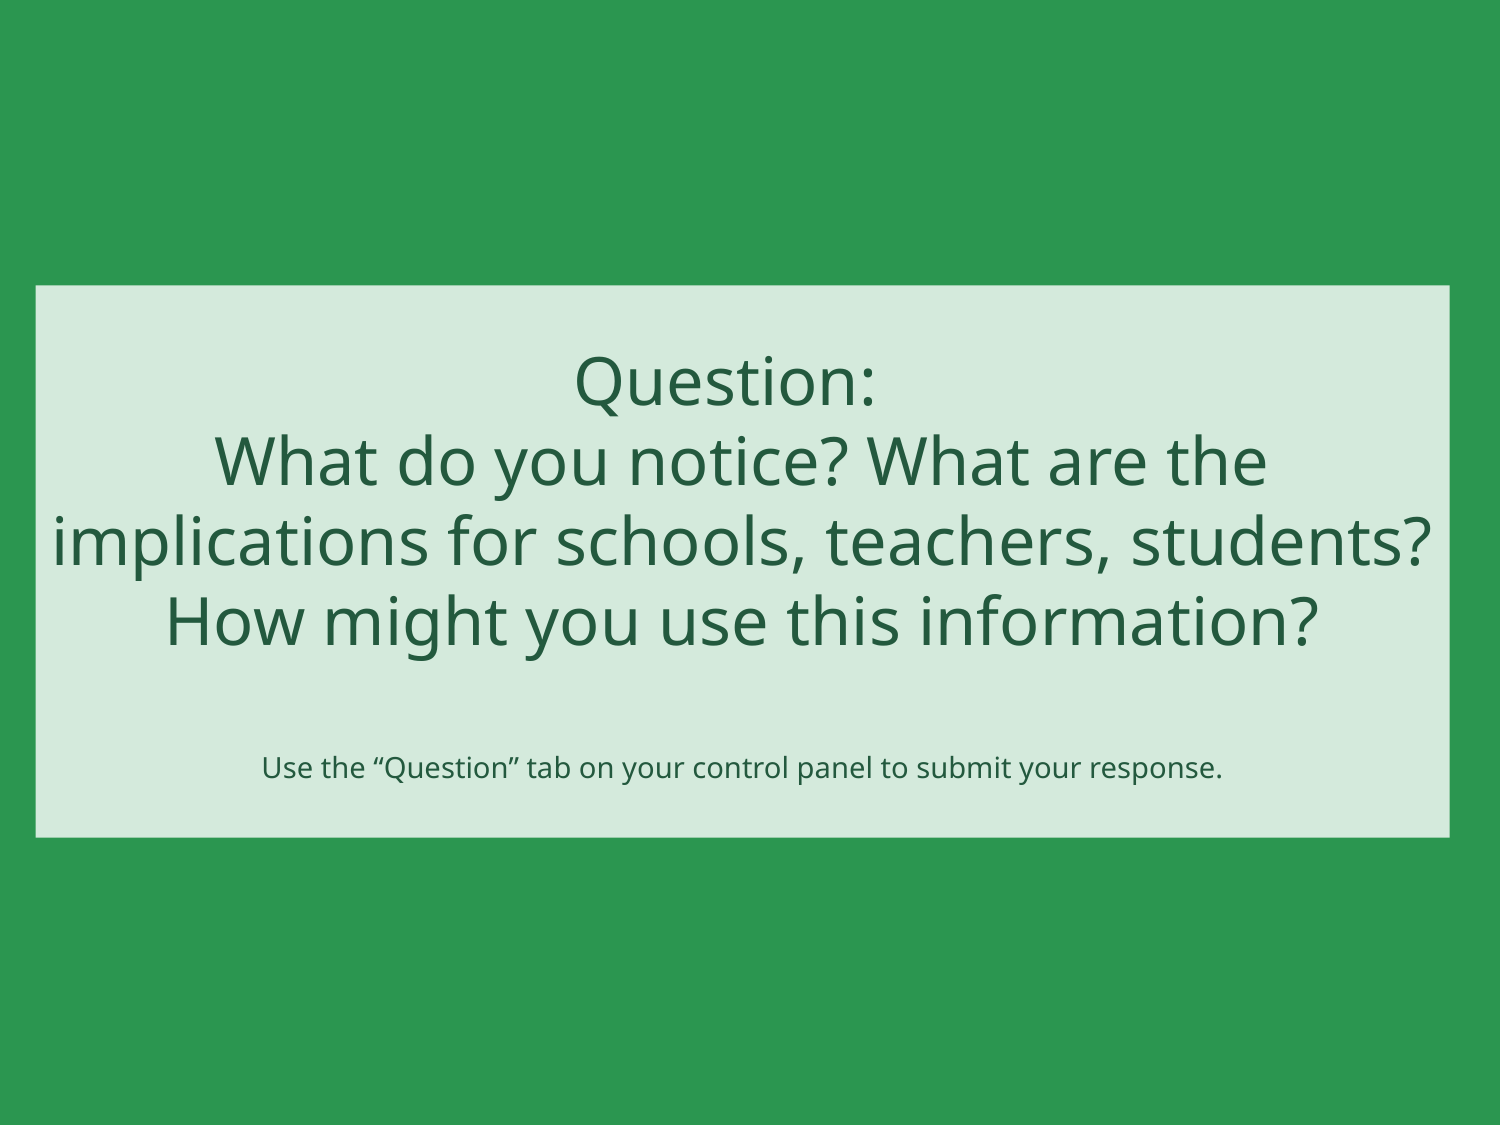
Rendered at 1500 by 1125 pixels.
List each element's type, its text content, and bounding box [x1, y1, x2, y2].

title Question: What do you notice? What are the implications for schools, teachers, students? How might you use this information? Use the “Question” tab on your control panel to submit your response. [35, 285, 1450, 838]
